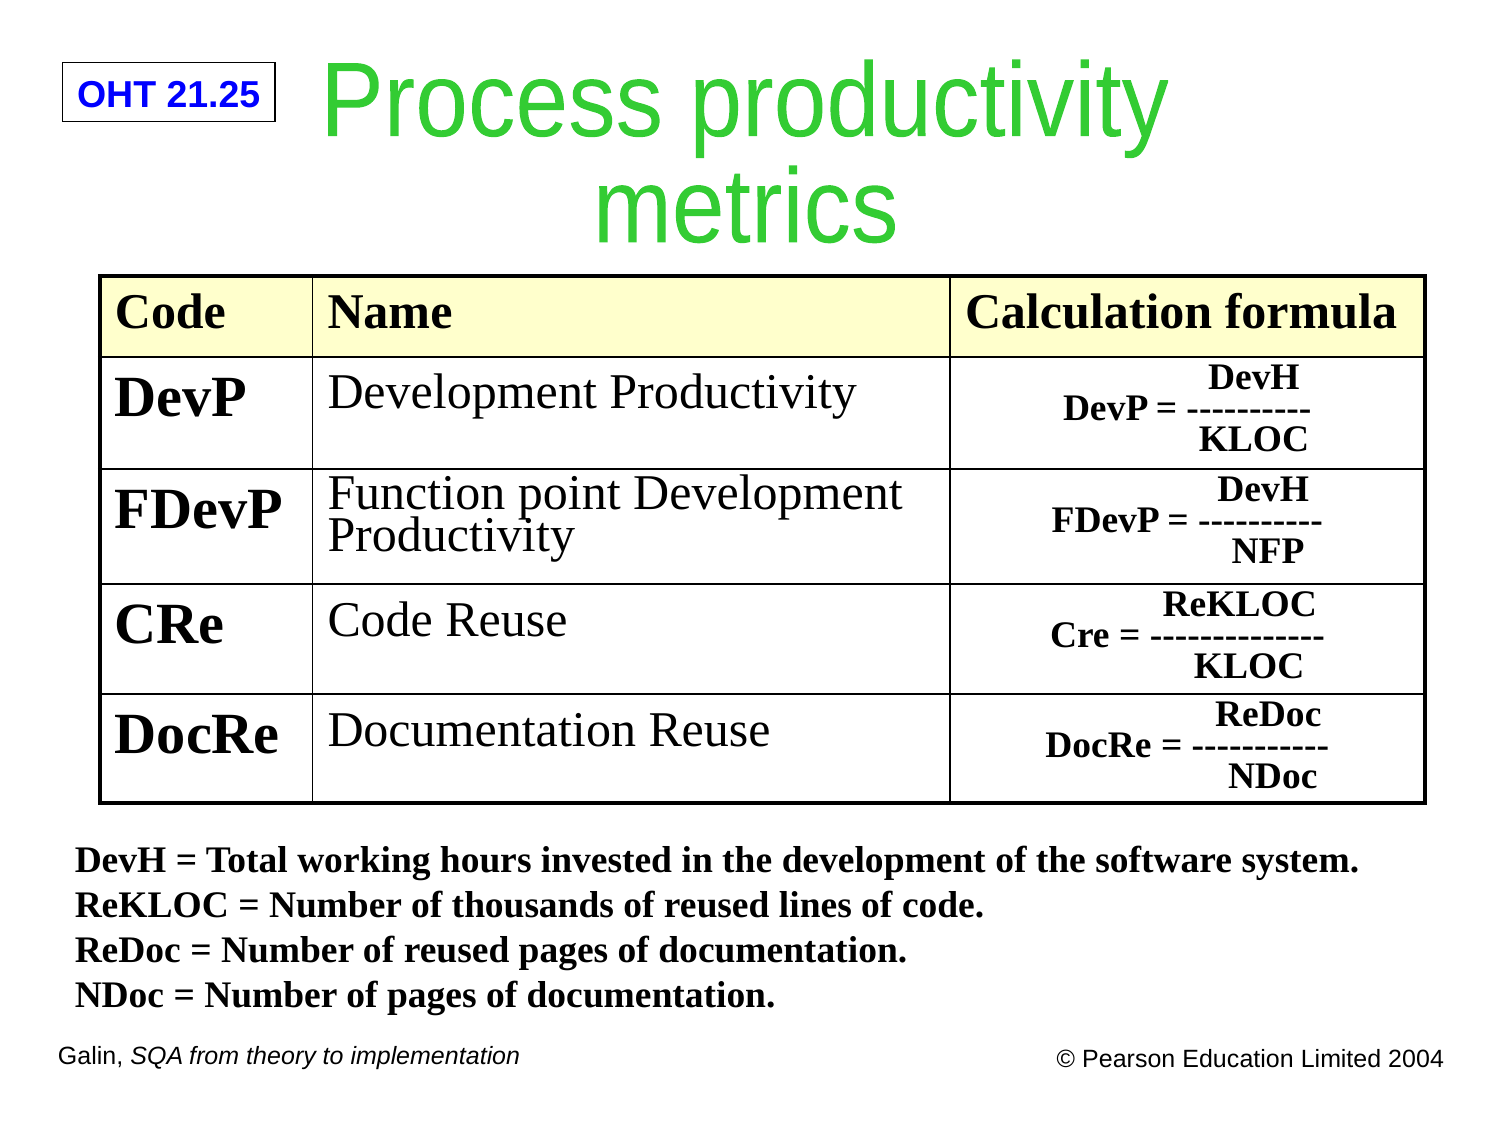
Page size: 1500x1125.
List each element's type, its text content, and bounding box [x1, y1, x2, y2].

table_cell DocRe [102, 695, 312, 801]
table_cell ReDoc DocRe = ----------- NDoc [951, 695, 1423, 801]
table_cell ReKLOC Cre = -------------- KLOC [951, 585, 1423, 693]
table_cell DevH FDevP = ---------- NFP [951, 470, 1423, 583]
table_header Name [313, 278, 949, 356]
table_cell Documentation Reuse [313, 695, 949, 801]
table_cell DevP [102, 358, 312, 468]
table_cell Code Reuse [313, 585, 949, 693]
table_cell Function point Development Productivity [313, 470, 949, 583]
table_cell Development Productivity [313, 358, 949, 468]
table_cell CRe [102, 585, 312, 693]
table_cell DevH DevP = ---------- KLOC [951, 358, 1423, 468]
text_box DevH = Total working hours invested in the development of the software system. ReKLOC = Number of thousands of reused lines of code. ReDoc = Number of reused pages of documentation. NDoc = Number of pages of documentation. [60, 827, 1447, 1023]
table_cell FDevP [102, 470, 312, 583]
table_header Code [102, 278, 312, 356]
table_header Calculation formula [951, 278, 1423, 356]
